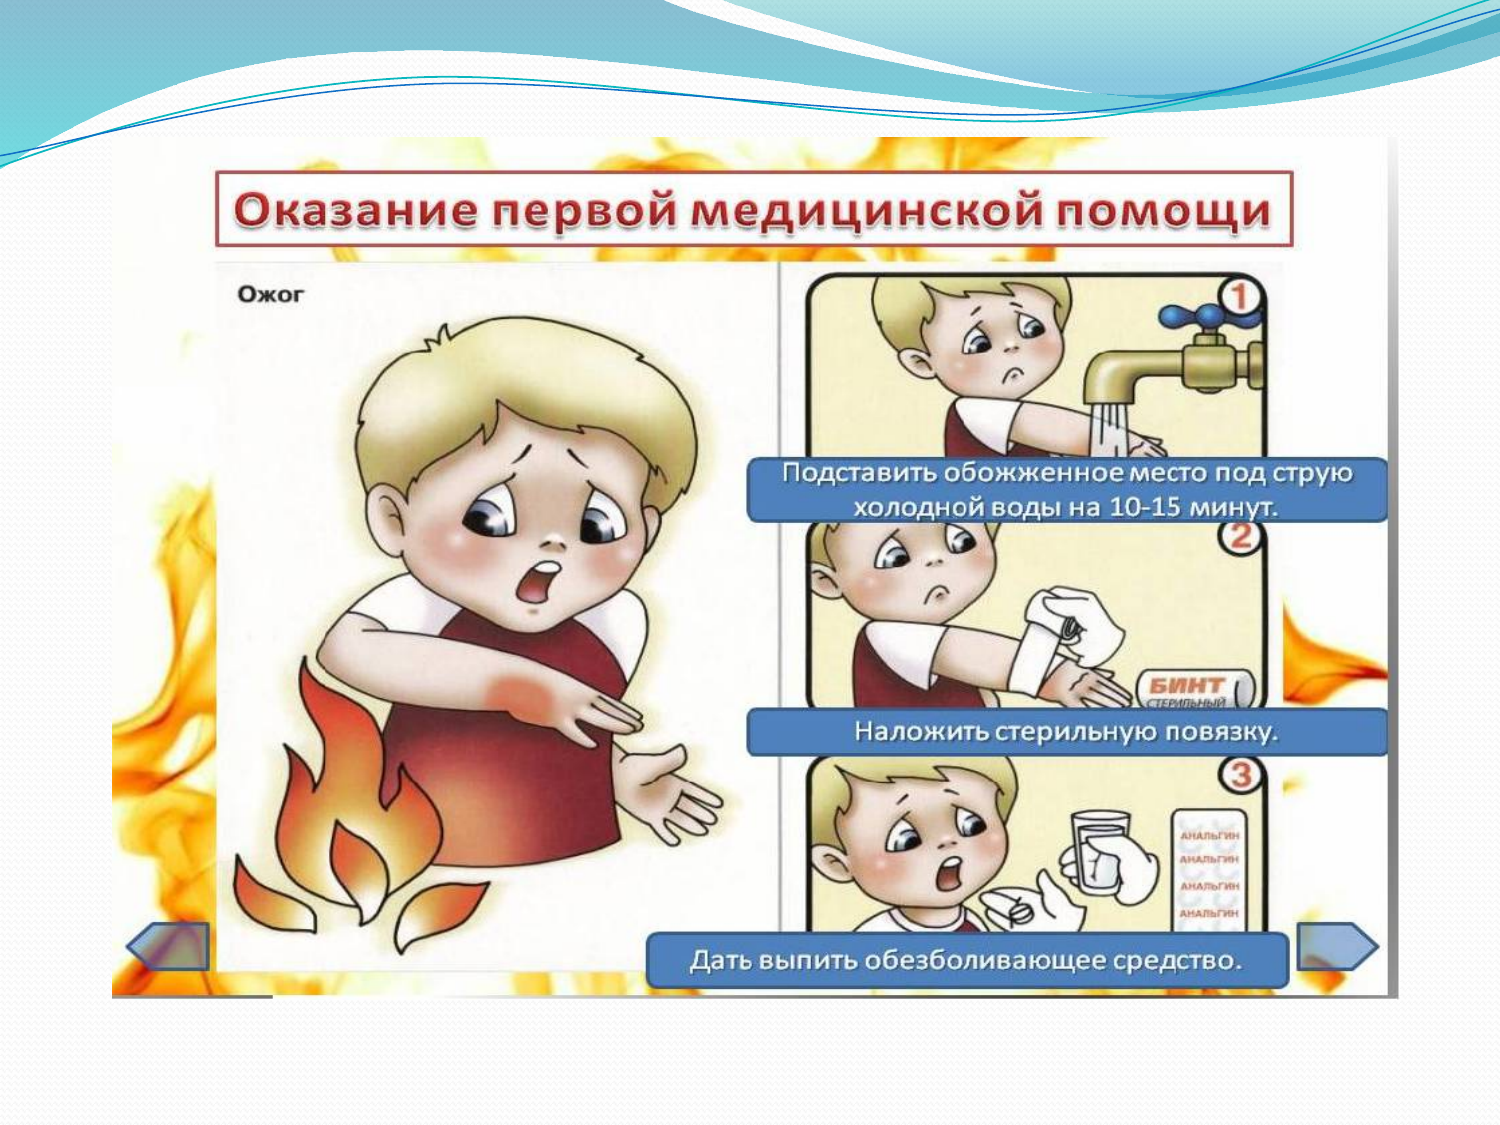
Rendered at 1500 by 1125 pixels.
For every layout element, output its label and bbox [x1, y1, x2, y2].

picture [111, 136, 1400, 1000]
